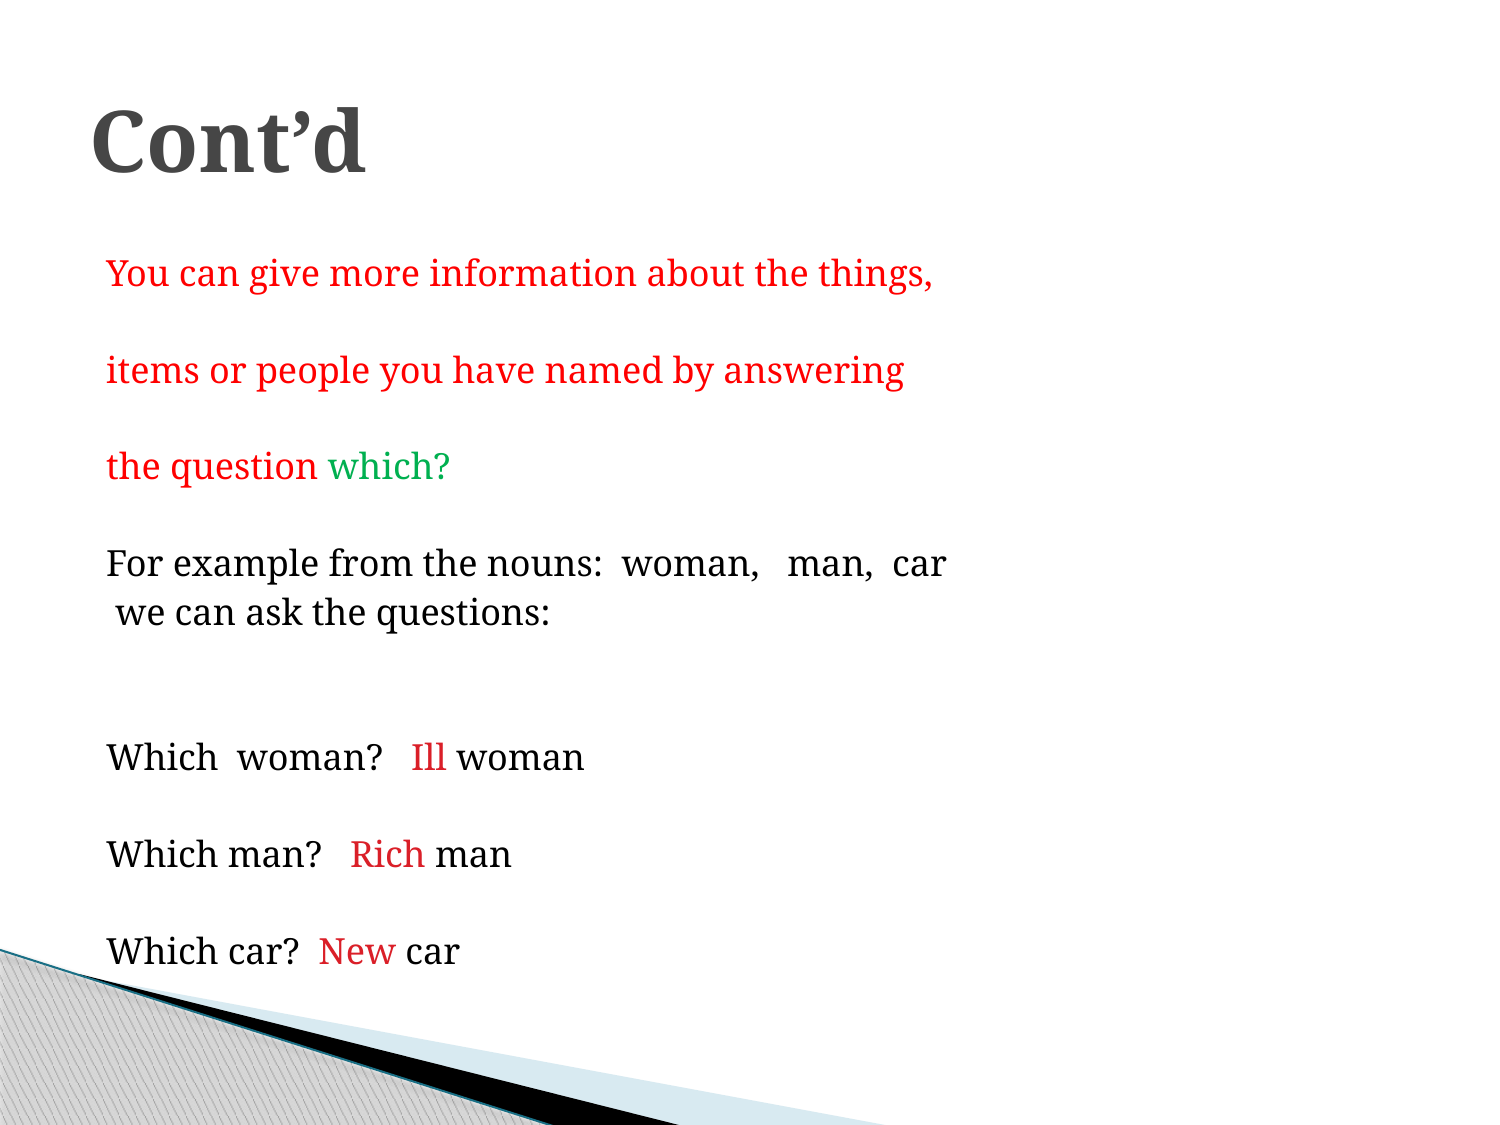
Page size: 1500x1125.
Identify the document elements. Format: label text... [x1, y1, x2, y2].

list You can give more information about the things, items or people you have named by answering the question which? For example from the nouns: woman, man, car we can ask the questions: Which woman? Ill woman Which man? Rich man Which car? New car [75, 243, 1425, 986]
title Cont’d [75, 45, 1425, 233]
